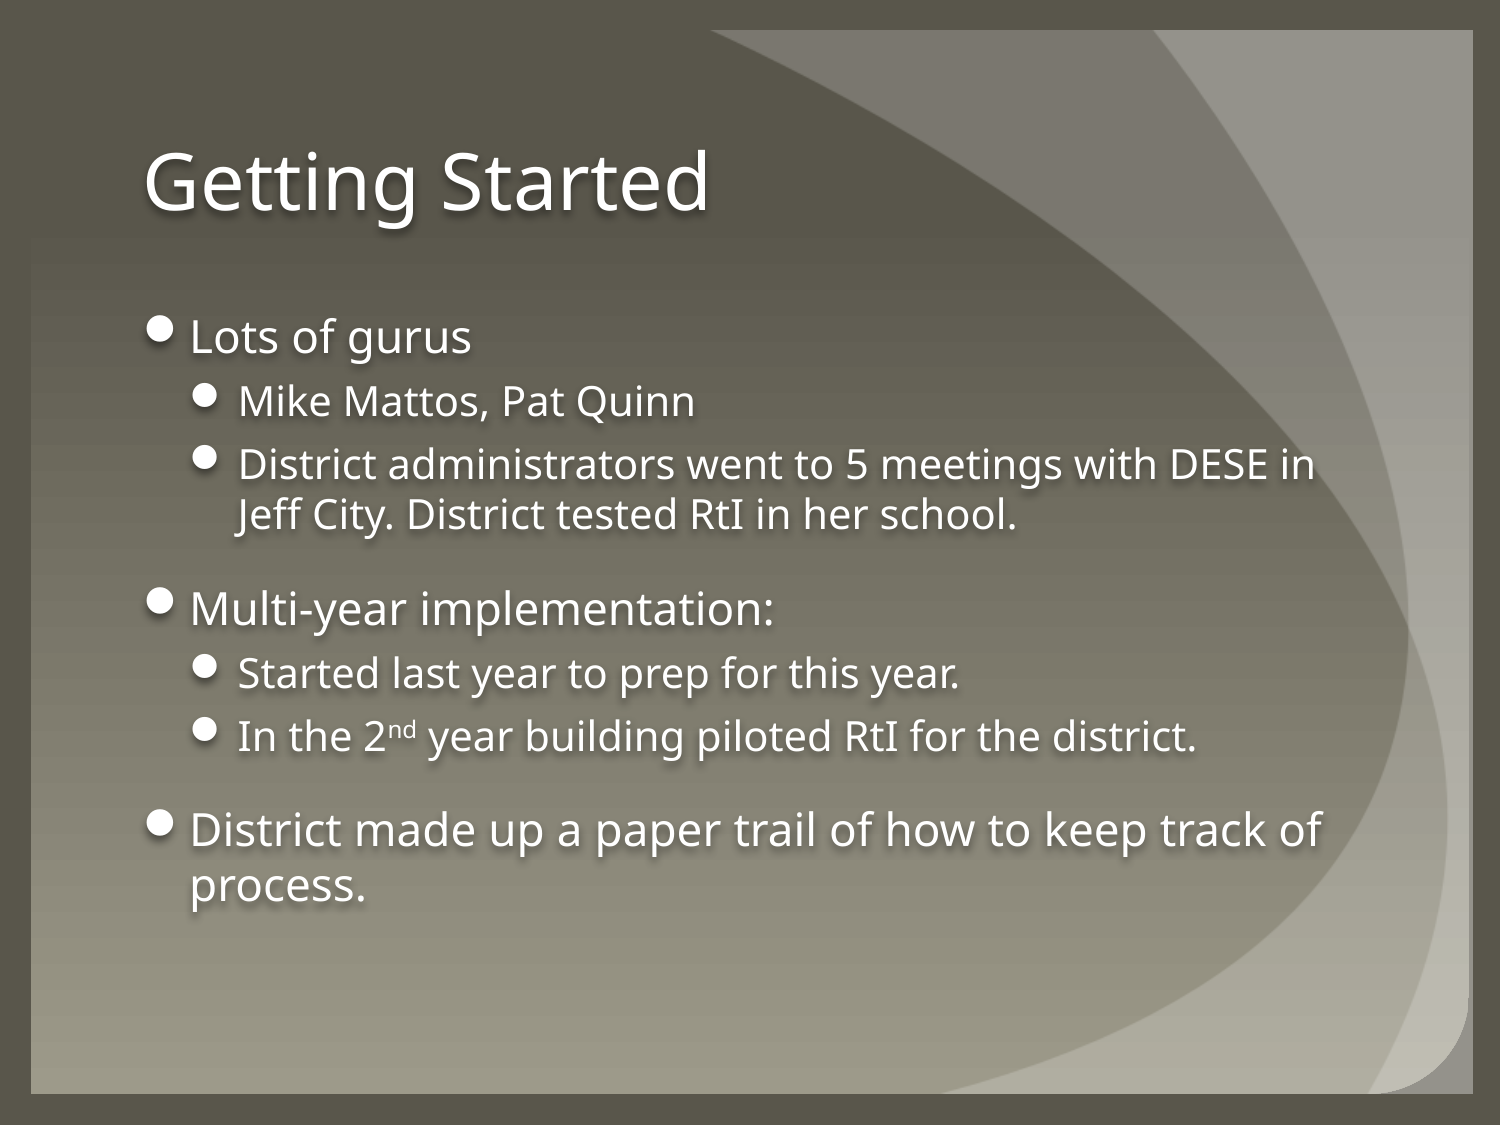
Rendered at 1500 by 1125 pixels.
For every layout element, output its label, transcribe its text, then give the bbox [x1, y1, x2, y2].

title Getting Started [127, 62, 1372, 234]
picture [24, 30, 1473, 1094]
list Lots of gurus Mike Mattos, Pat Quinn District administrators went to 5 meetings with DESE in Jeff City. District tested RtI in her school. Multi-year implementation: Started last year to prep for this year. In the 2nd year building piloted RtI for the district. District made up a paper trail of how to keep track of process. [127, 299, 1372, 991]
